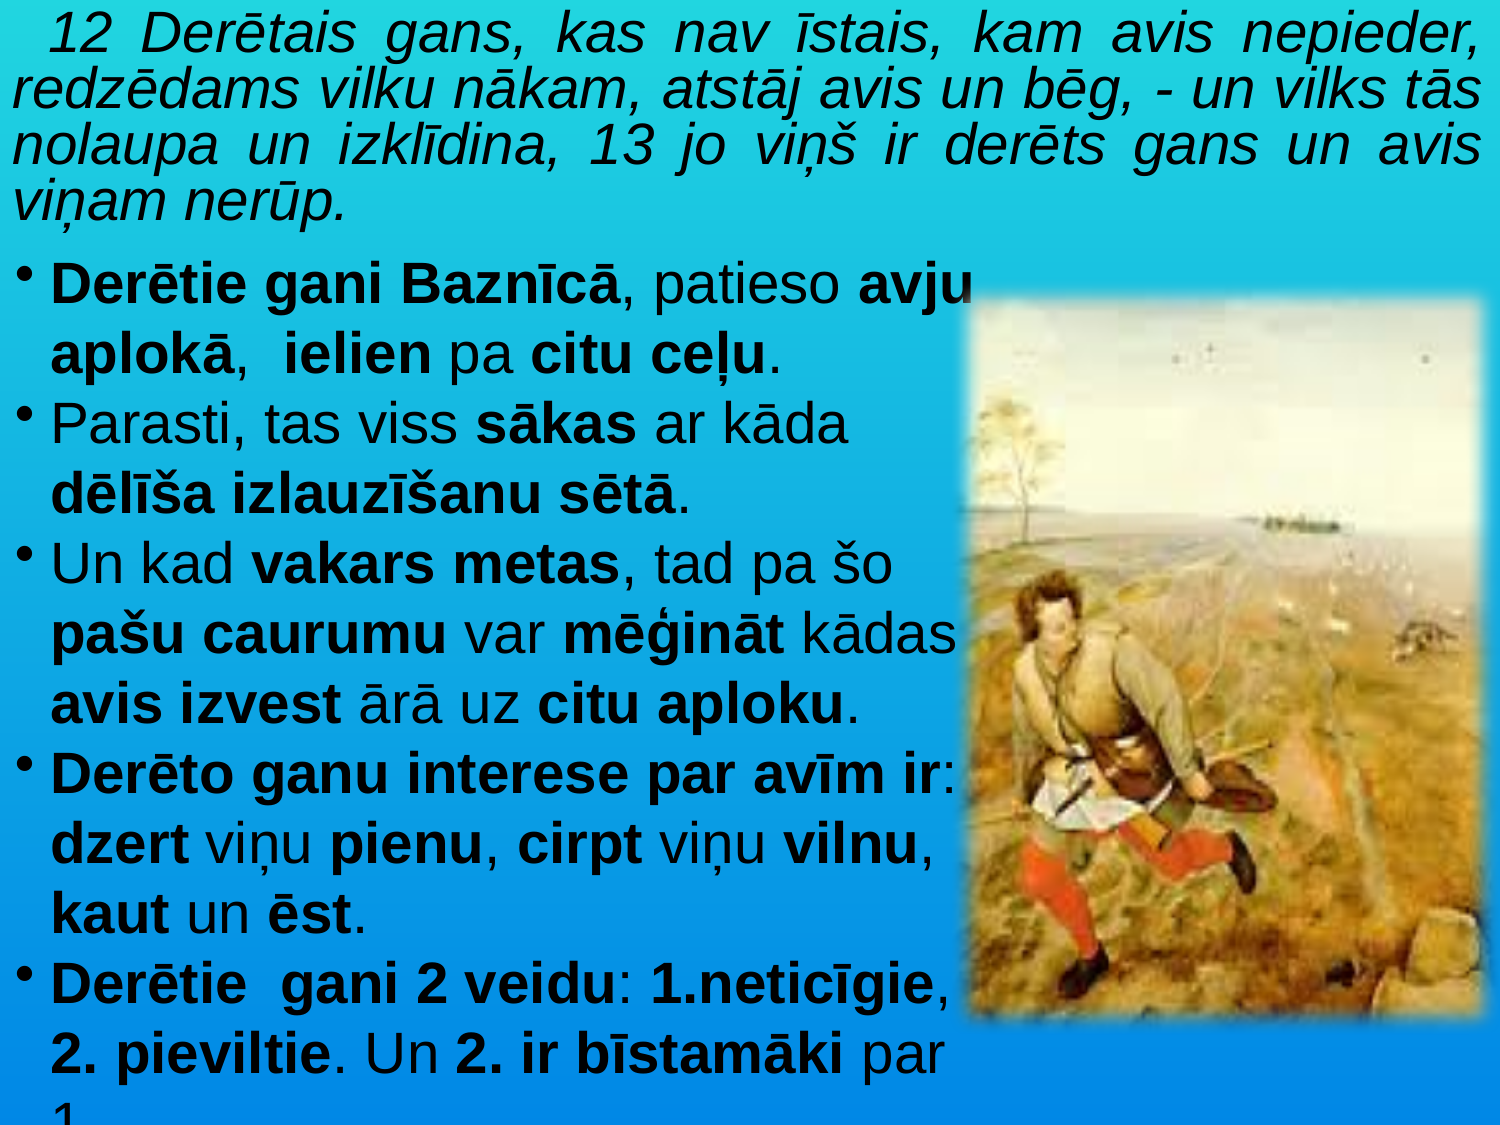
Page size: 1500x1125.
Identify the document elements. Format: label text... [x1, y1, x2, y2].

list 12 Derētais gans, kas nav īstais, kam avis nepieder, redzēdams vilku nākam, atstāj avis un bēg, - un vilks tās nolaupa un izklīdina, 13 jo viņš ir derēts gans un avis viņam nerūp. [0, 0, 1500, 173]
picture [948, 278, 1500, 1036]
text_box Derētie gani Baznīcā, patieso avju aplokā, ielien pa citu ceļu. Parasti, tas viss sākas ar kāda dēlīša izlauzīšanu sētā. Un kad vakars metas, tad pa šo pašu caurumu var mēģināt kādas avis izvest ārā uz citu aploku. Derēto ganu interese par avīm ir: dzert viņu pienu, cirpt viņu vilnu, kaut un ēst. Derētie gani 2 veidu: 1.neticīgie, 2. pieviltie. Un 2. ir bīstamāki par 1. [0, 238, 1008, 1125]
